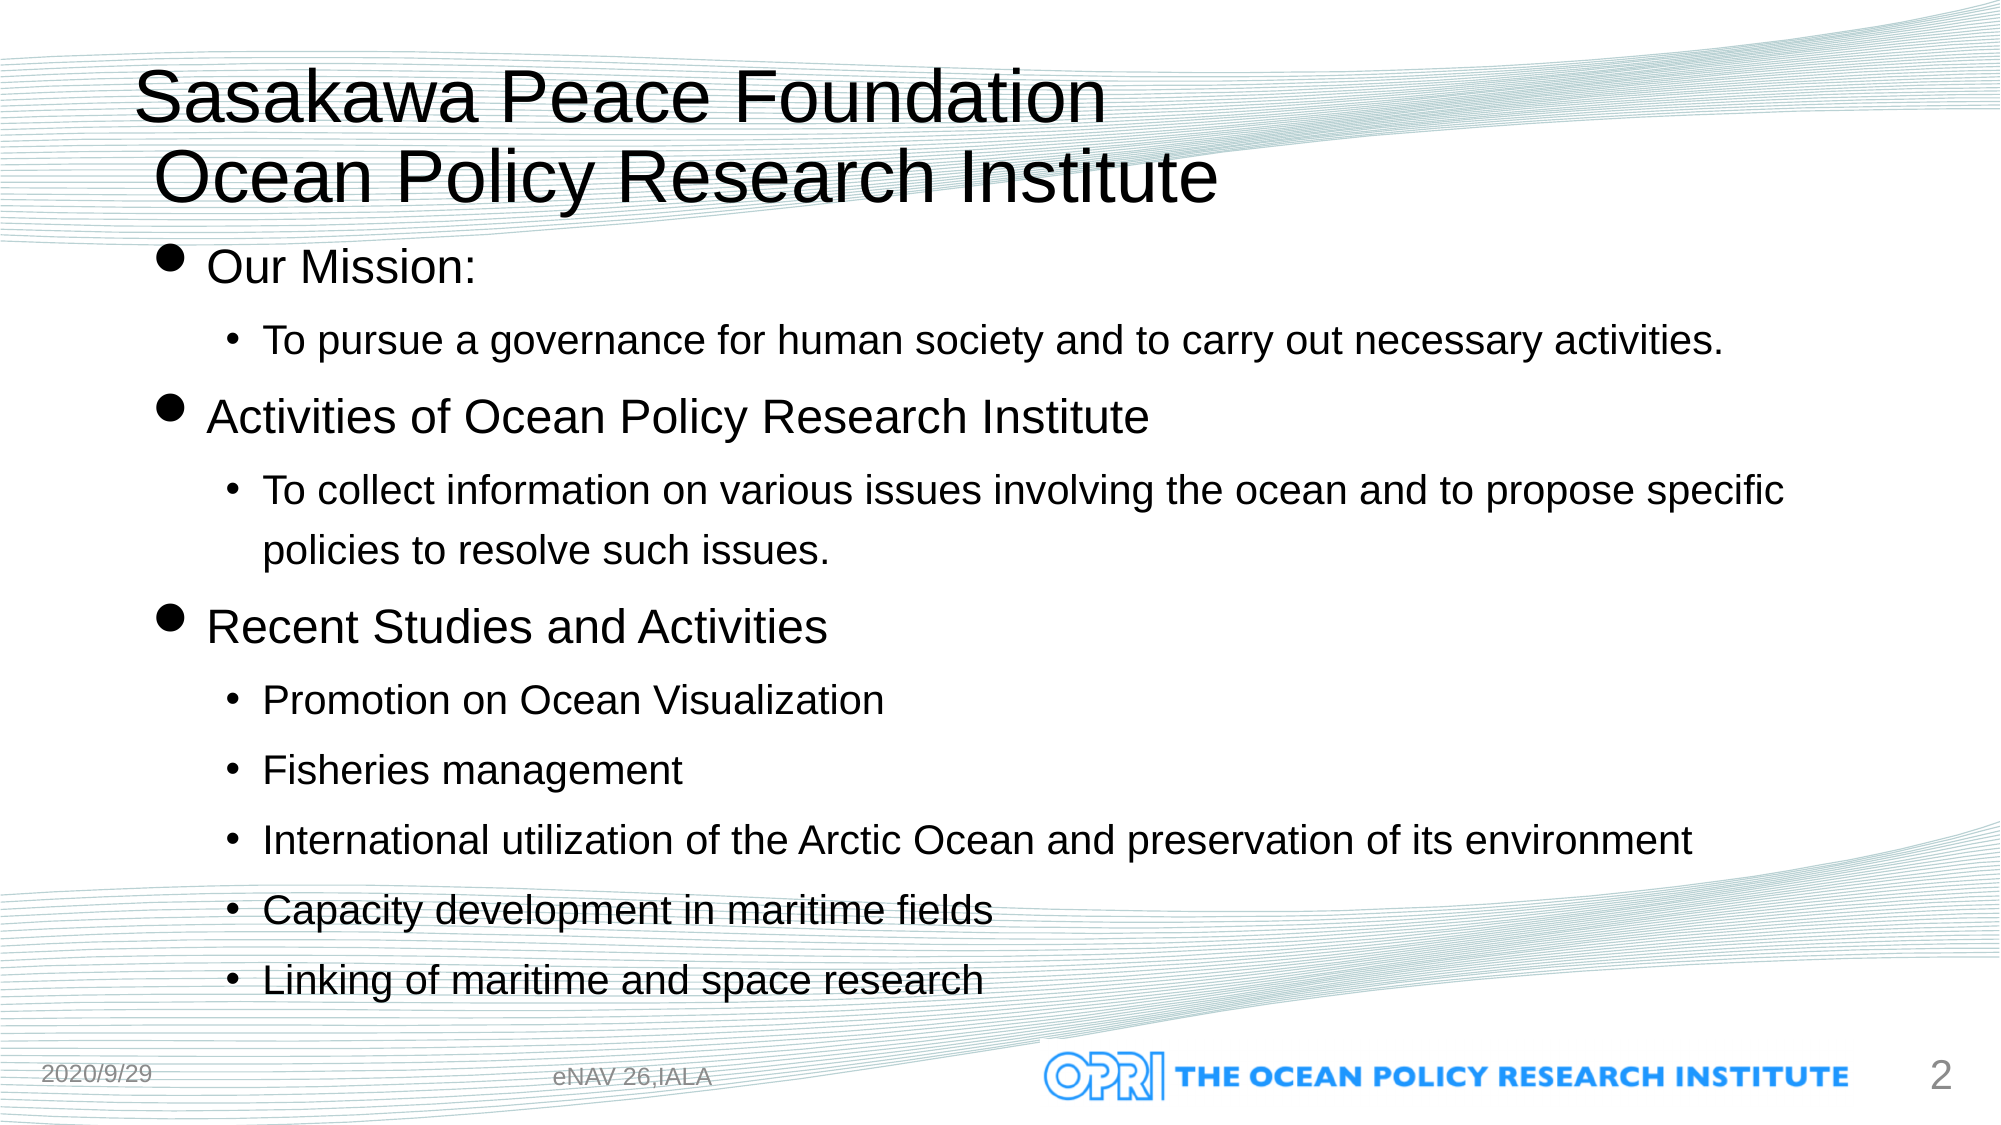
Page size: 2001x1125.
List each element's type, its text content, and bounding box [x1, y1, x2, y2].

list Our Mission: To pursue a governance for human society and to carry out necessary activities. Activities of Ocean Policy Research Institute To collect information on various issues involving the ocean and to propose specific policies to resolve such issues. Recent Studies and Activities Promotion on Ocean Visualization Fisheries management International utilization of the Arctic Ocean and preservation of its environment Capacity development in maritime fields Linking of maritime and space research [137, 216, 1863, 1014]
title Sasakawa Peace Foundation Ocean Policy Research Institute [118, 29, 1844, 247]
footer eNAV 26,IALA [295, 1045, 971, 1105]
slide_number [25, 1042, 240, 1103]
slide_number 2 [1885, 1042, 1969, 1103]
picture [1040, 1039, 1854, 1107]
